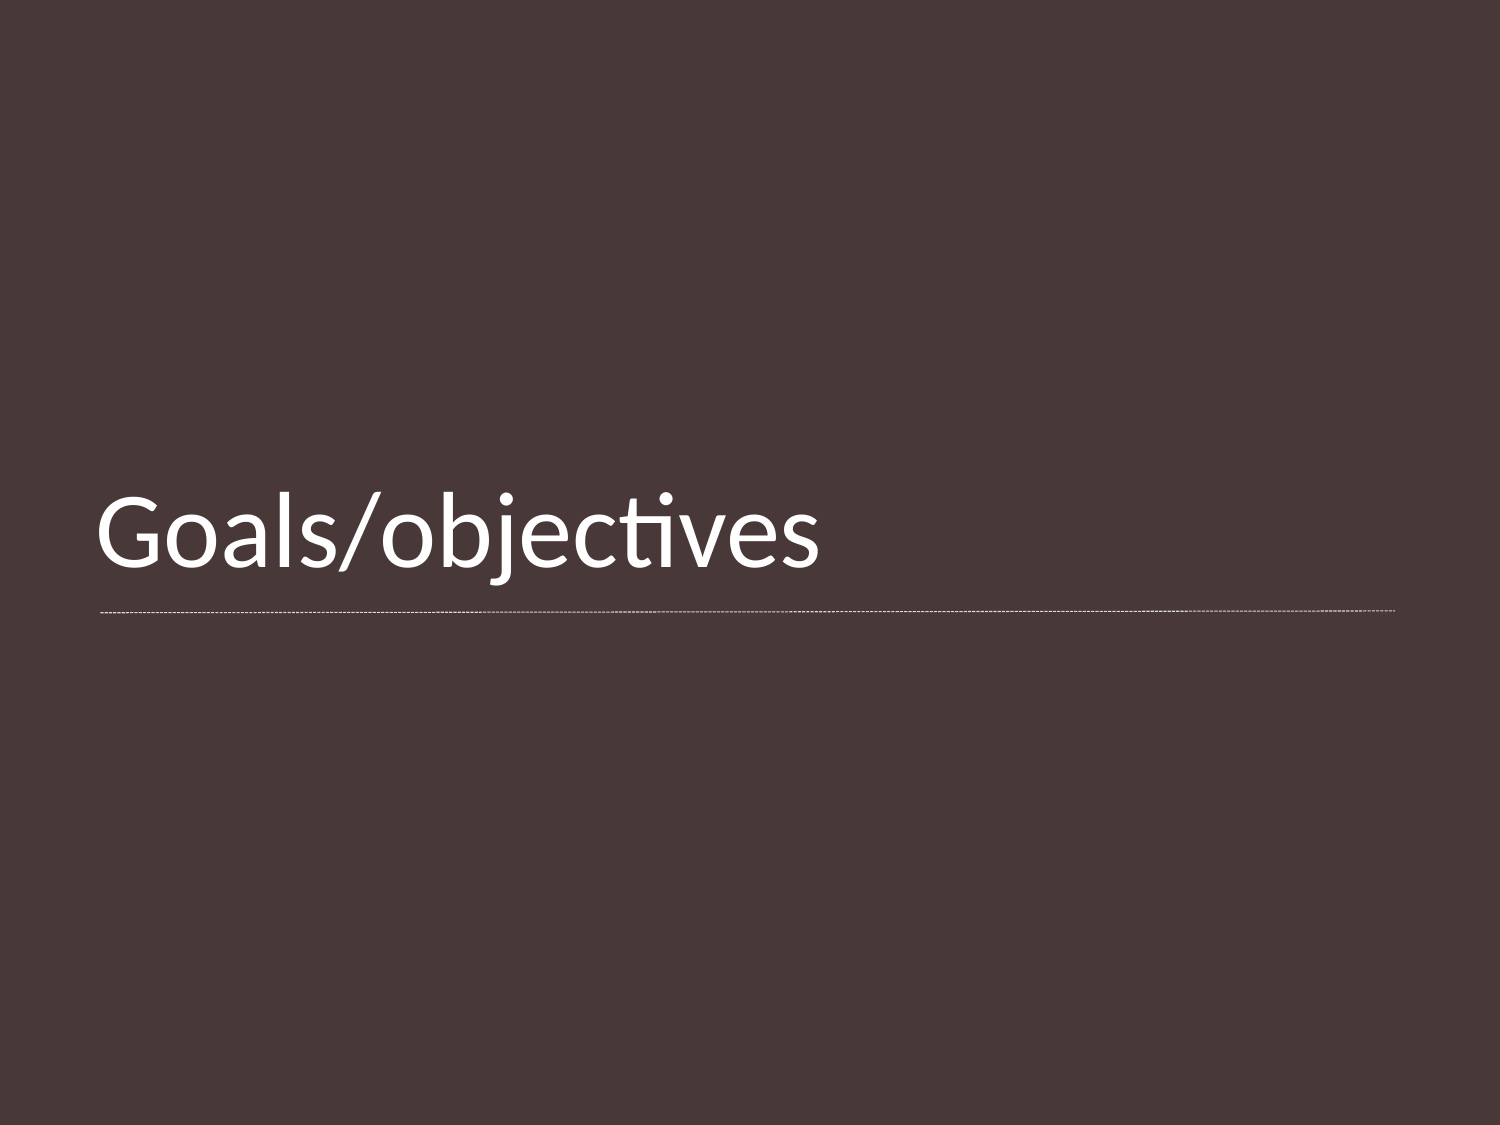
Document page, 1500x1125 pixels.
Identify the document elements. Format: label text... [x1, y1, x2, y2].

title Goals/objectives [80, 430, 1305, 597]
text_box [930, 610, 1400, 657]
